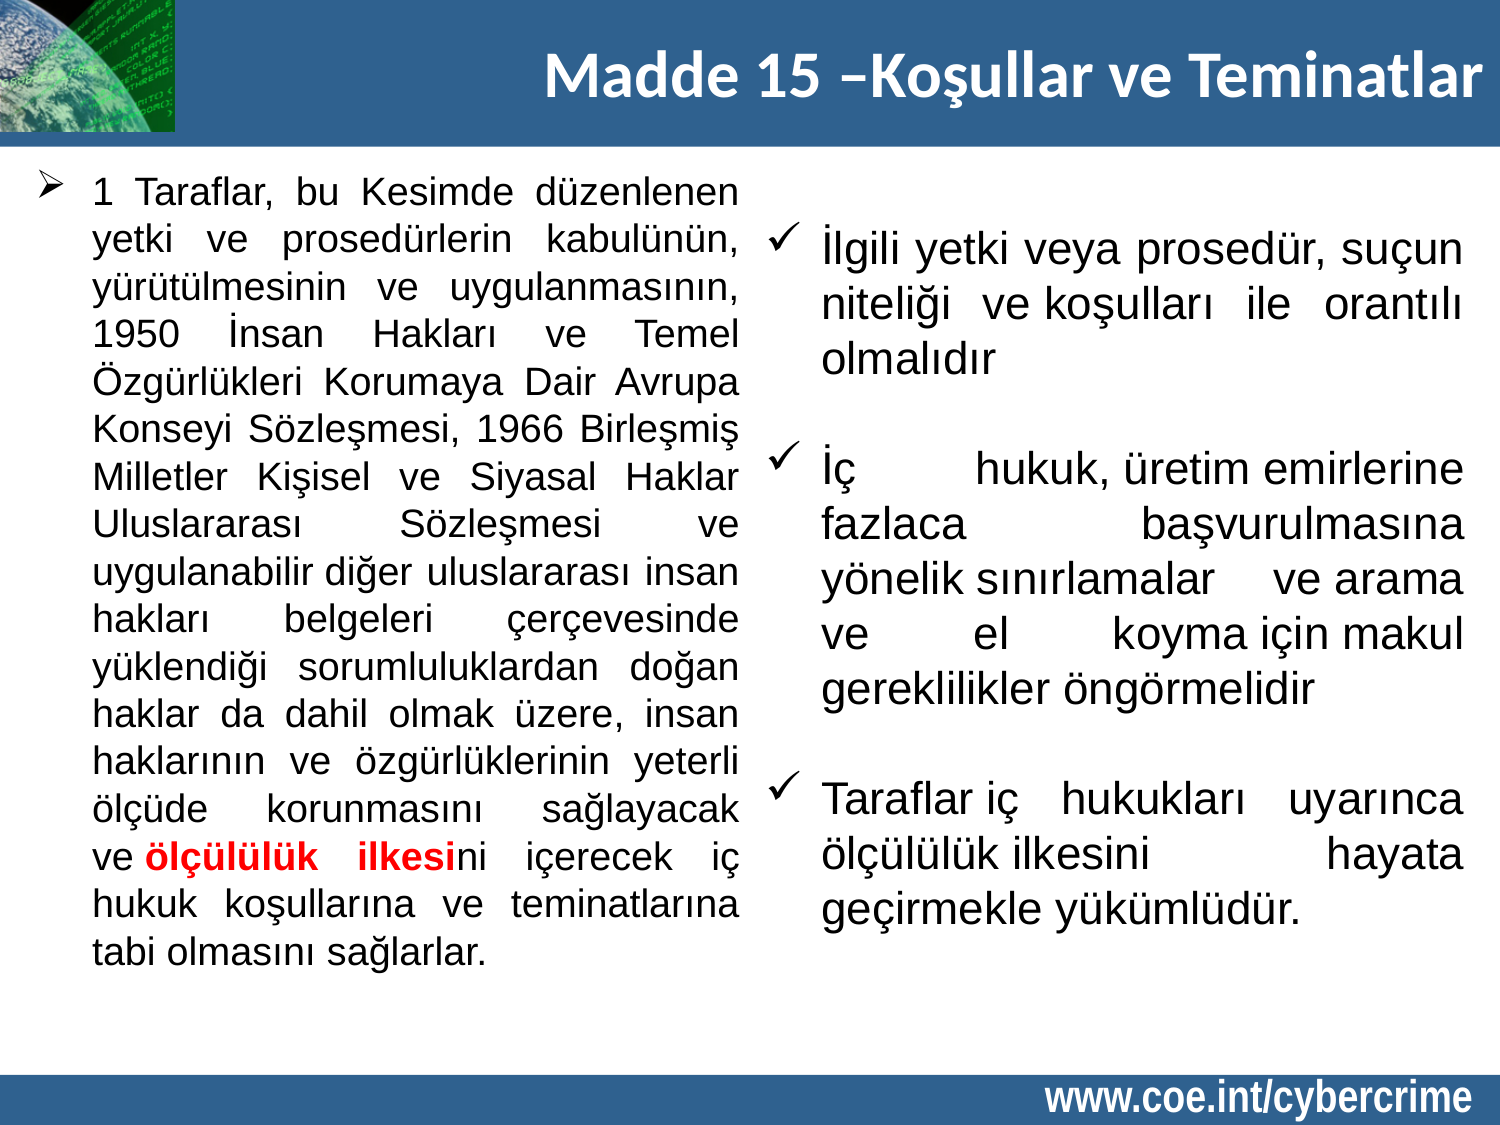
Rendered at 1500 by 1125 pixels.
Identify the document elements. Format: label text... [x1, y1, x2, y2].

text_box İlgili yetki veya prosedür, suçun niteliği ve koşulları ile orantılı olmalıdır İç hukuk, üretim emirlerine fazlaca başvurulmasına yönelik sınırlamalar ve arama ve el koyma için makul gereklilikler öngörmelidir Taraflar iç hukukları uyarınca ölçülülük ilkesini hayata geçirmekle yükümlüdür. [749, 211, 1480, 941]
text_box [0, 1073, 1030, 1125]
picture [0, 0, 175, 132]
text_box Madde 15 –Koşullar ve Teminatlar [0, 0, 1500, 149]
text_box 1 Taraflar, bu Kesimde düzenlenen yetki ve prosedürlerin kabulünün, yürütülmesinin ve uygulanmasının, 1950 İnsan Hakları ve Temel Özgürlükleri Korumaya Dair Avrupa Konseyi Sözleşmesi, 1966 Birleşmiş Milletler Kişisel ve Siyasal Haklar Uluslararası Sözleşmesi ve uygulanabilir diğer uluslararası insan hakları belgeleri çerçevesinde yüklendiği sorumluluklardan doğan haklar da dahil olmak üzere, insan haklarının ve özgürlüklerinin yeterli ölçüde korunmasını sağlayacak ve ölçülülük ilkesini içerecek iç hukuk koşullarına ve teminatlarına tabi olmasını sağlarlar. [20, 158, 755, 981]
text_box www.coe.int/cybercrime [1030, 1059, 1500, 1125]
